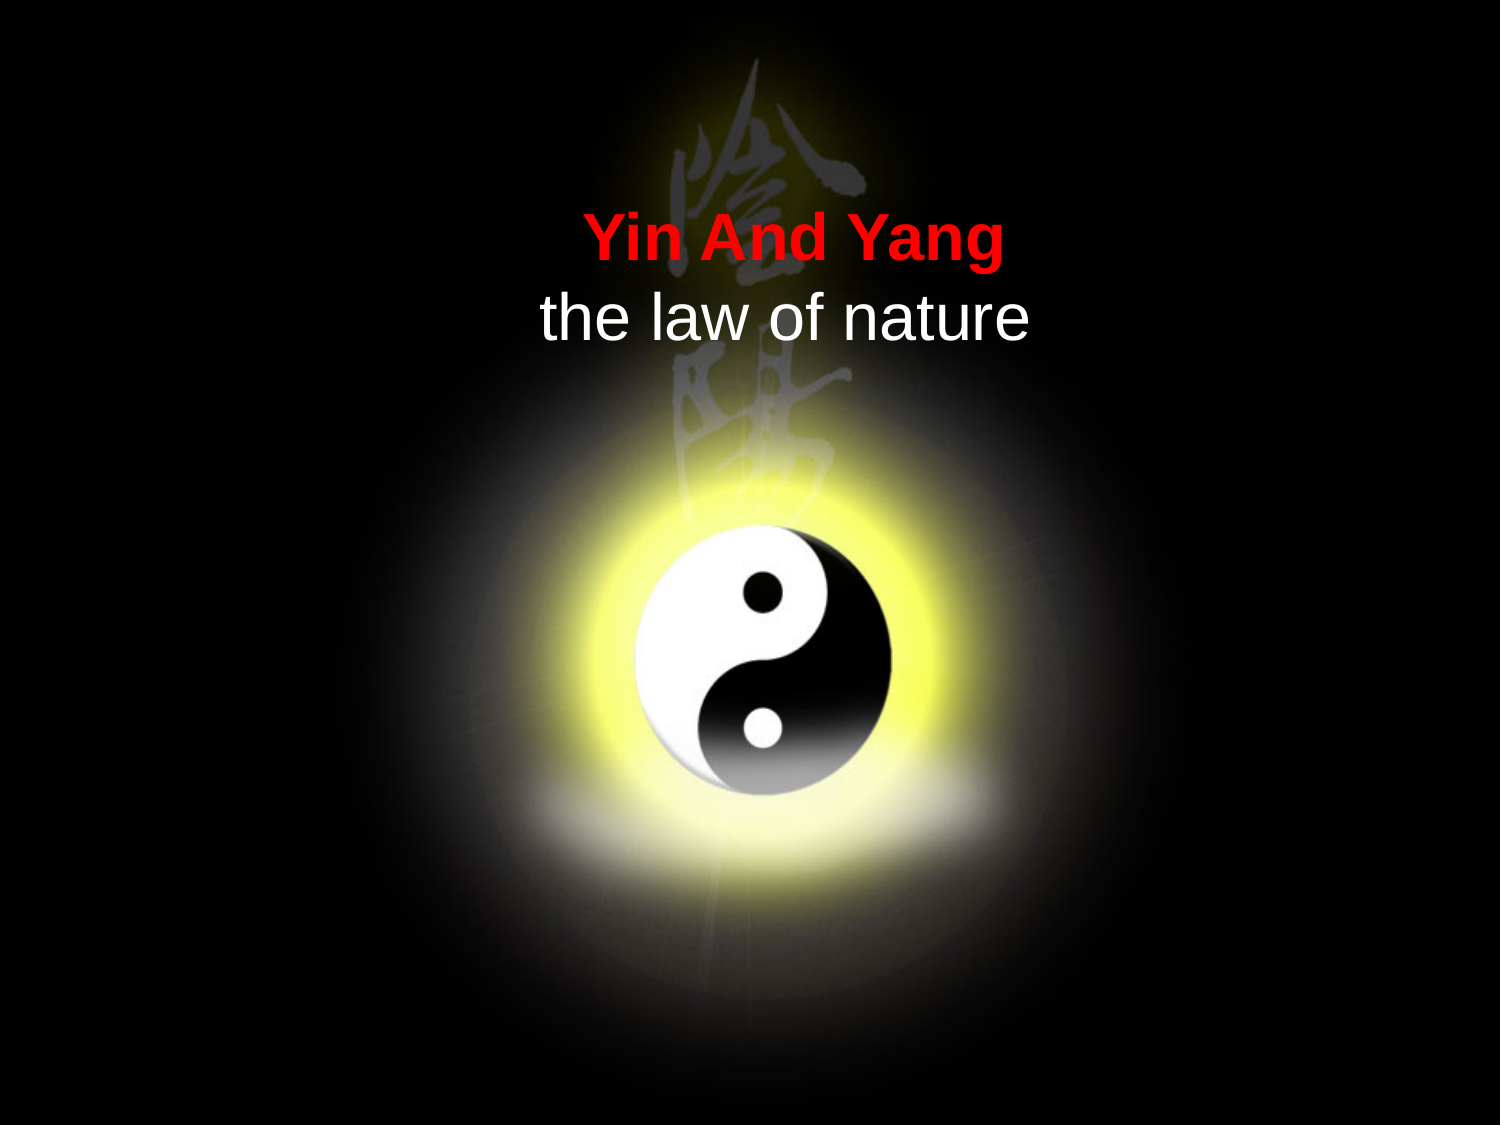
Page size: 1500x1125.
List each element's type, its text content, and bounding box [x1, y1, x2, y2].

text_box Yin And Yang the law of nature [524, 186, 1066, 361]
picture [0, 0, 1500, 1125]
